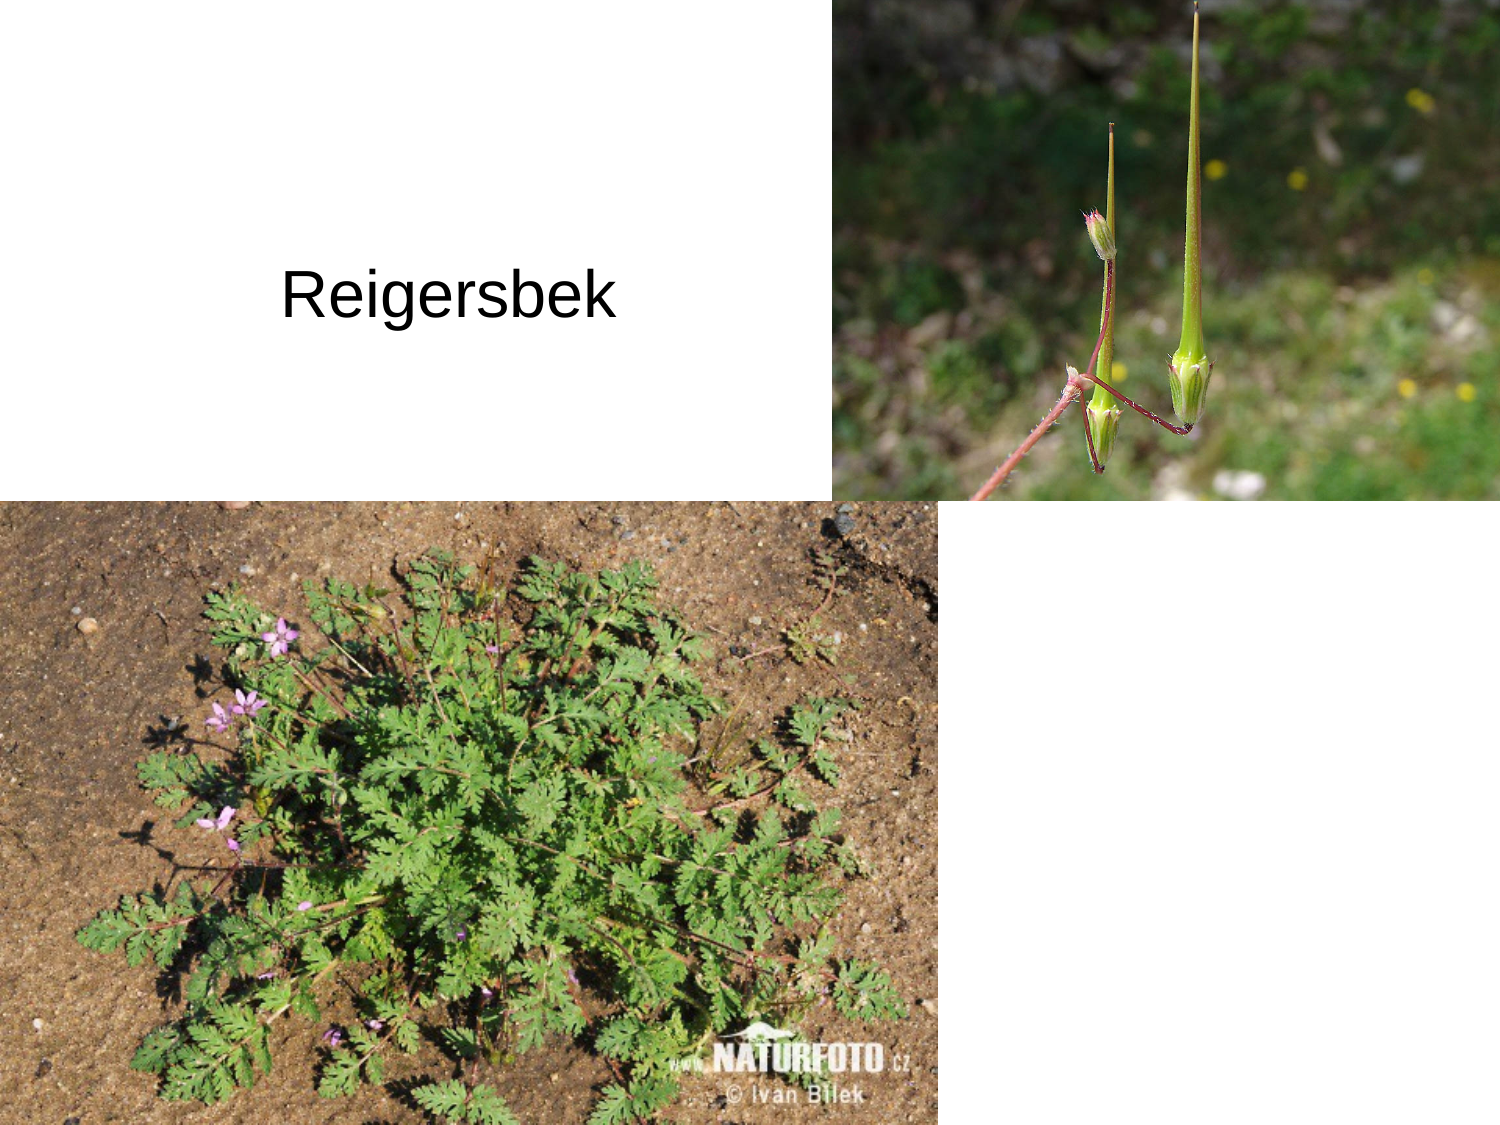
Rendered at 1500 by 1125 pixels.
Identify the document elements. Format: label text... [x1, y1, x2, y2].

text_box Reigersbek [112, 243, 786, 339]
picture [0, 0, 1500, 1125]
